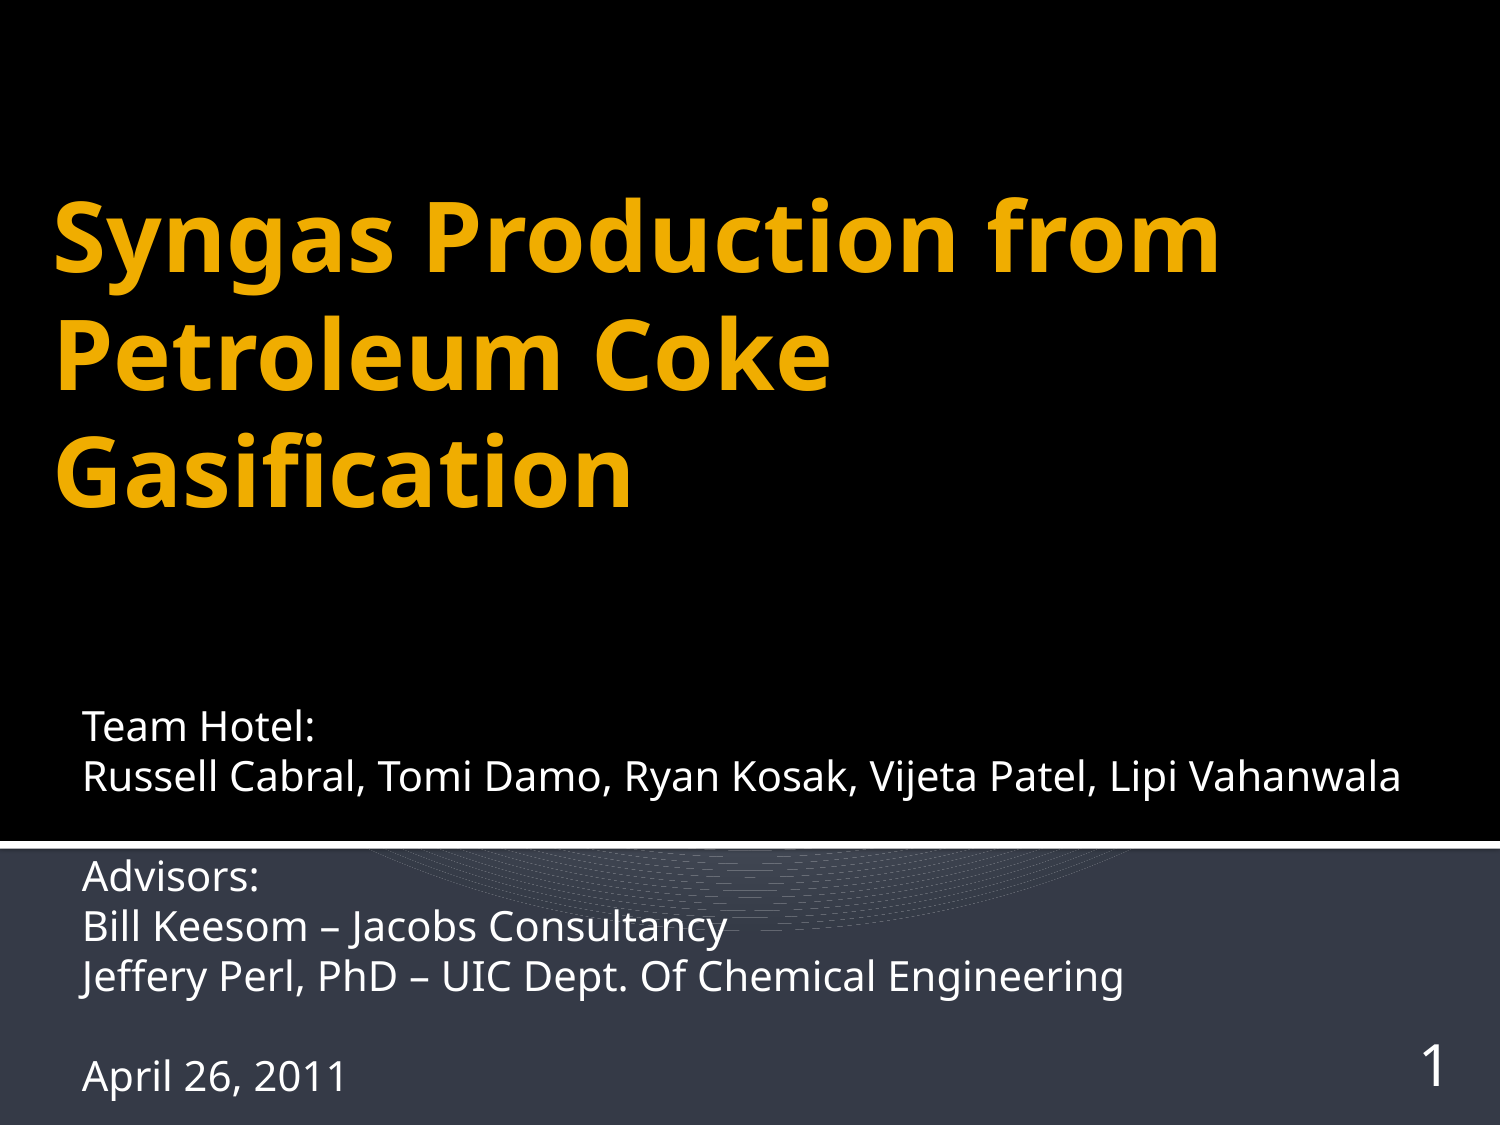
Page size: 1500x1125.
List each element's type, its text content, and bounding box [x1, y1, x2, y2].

title Syngas Production from Petroleum Coke Gasification [37, 174, 1388, 575]
subtitle Team Hotel: Russell Cabral, Tomi Damo, Ryan Kosak, Vijeta Patel, Lipi Vahanwala Advisors: Bill Keesom – Jacobs Consultancy Jeffery Perl, PhD – UIC Dept. Of Chemical Engineering April 26, 2011 [62, 687, 1438, 1100]
slide_number 1 [1345, 1062, 1467, 1108]
